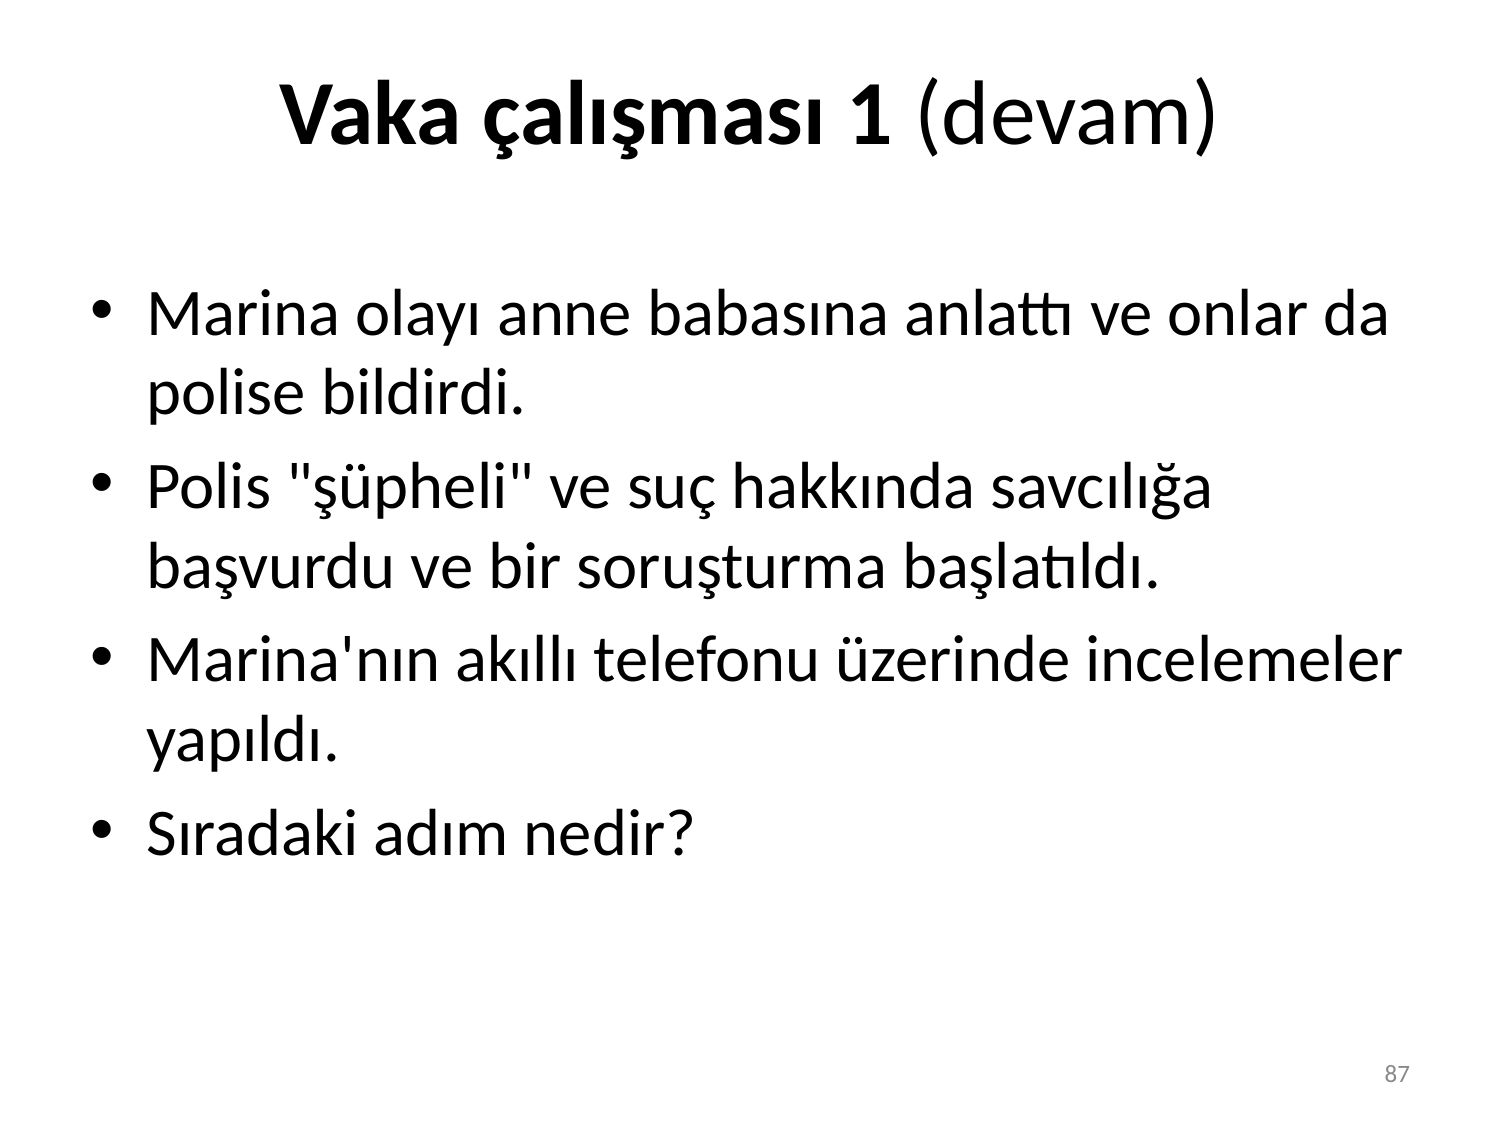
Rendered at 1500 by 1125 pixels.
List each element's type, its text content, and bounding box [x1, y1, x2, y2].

slide_number 87 [1074, 1042, 1425, 1103]
title Vaka çalışması 1 (devam) [75, 45, 1425, 187]
list Marina olayı anne babasına anlattı ve onlar da polise bildirdi. Polis "şüpheli" ve suç hakkında savcılığa başvurdu ve bir soruşturma başlatıldı. Marina'nın akıllı telefonu üzerinde incelemeler yapıldı. Sıradaki adım nedir? [75, 260, 1425, 988]
